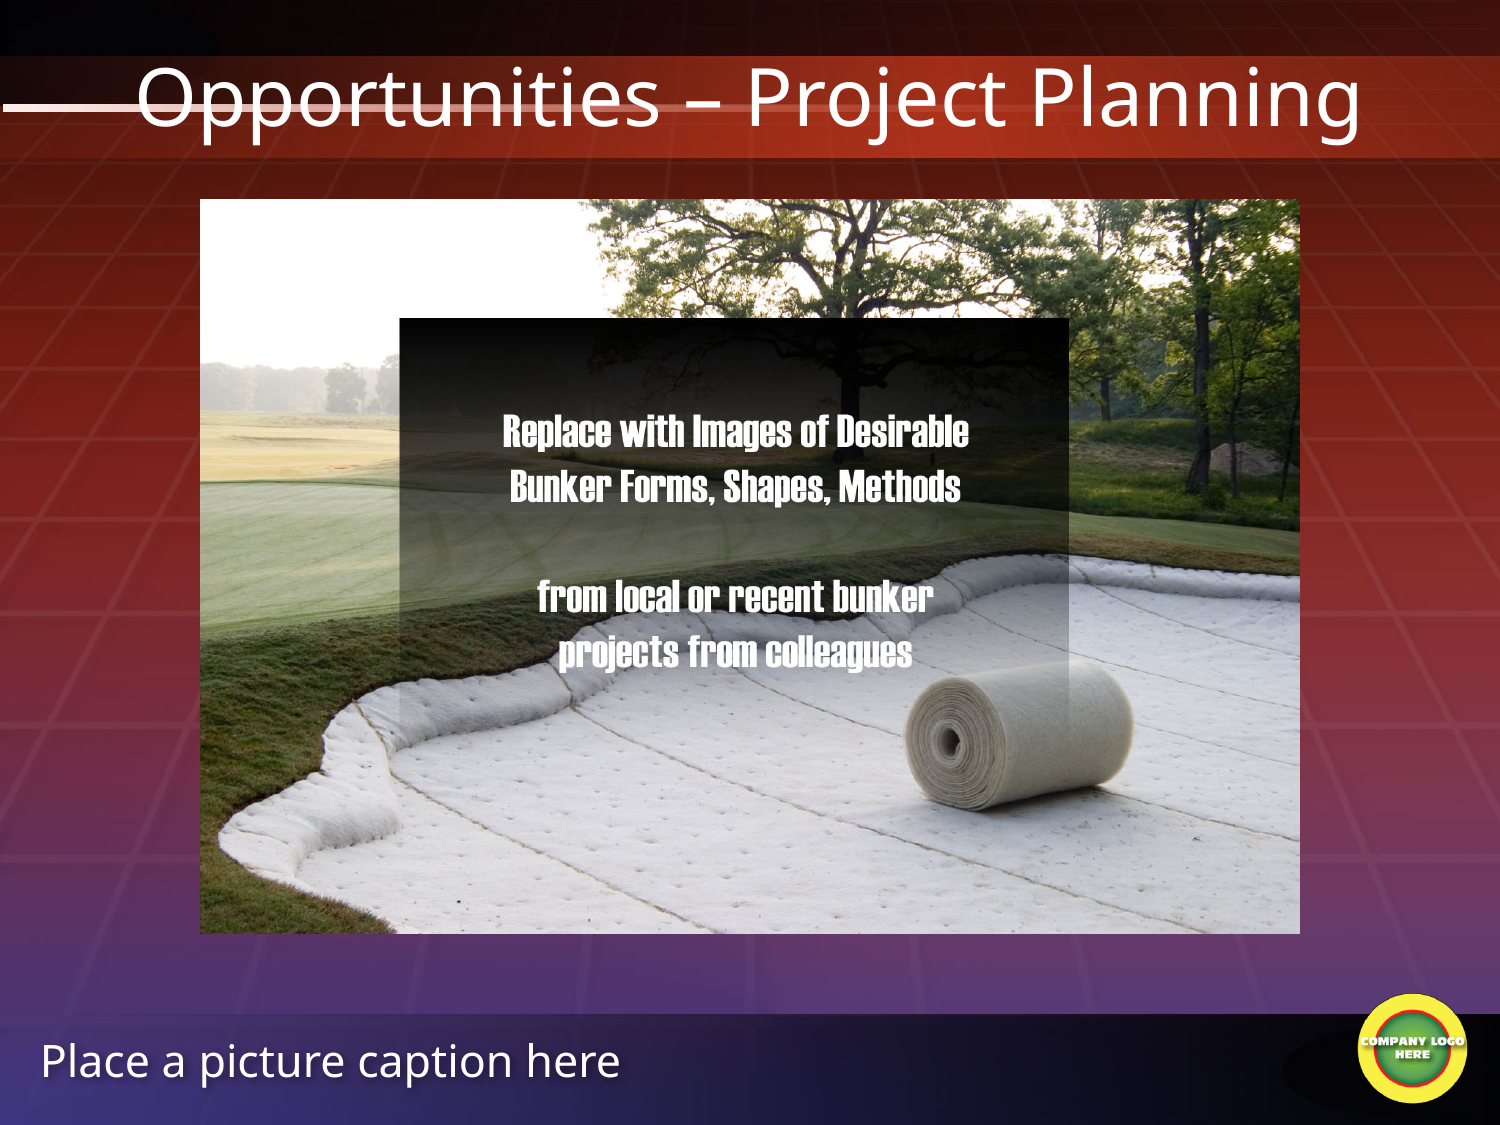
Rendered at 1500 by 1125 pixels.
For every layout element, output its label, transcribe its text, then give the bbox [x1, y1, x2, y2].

title Opportunities – Project Planning [75, 0, 1425, 188]
picture [0, 0, 1500, 1125]
list Place a picture caption here [24, 1025, 700, 1125]
